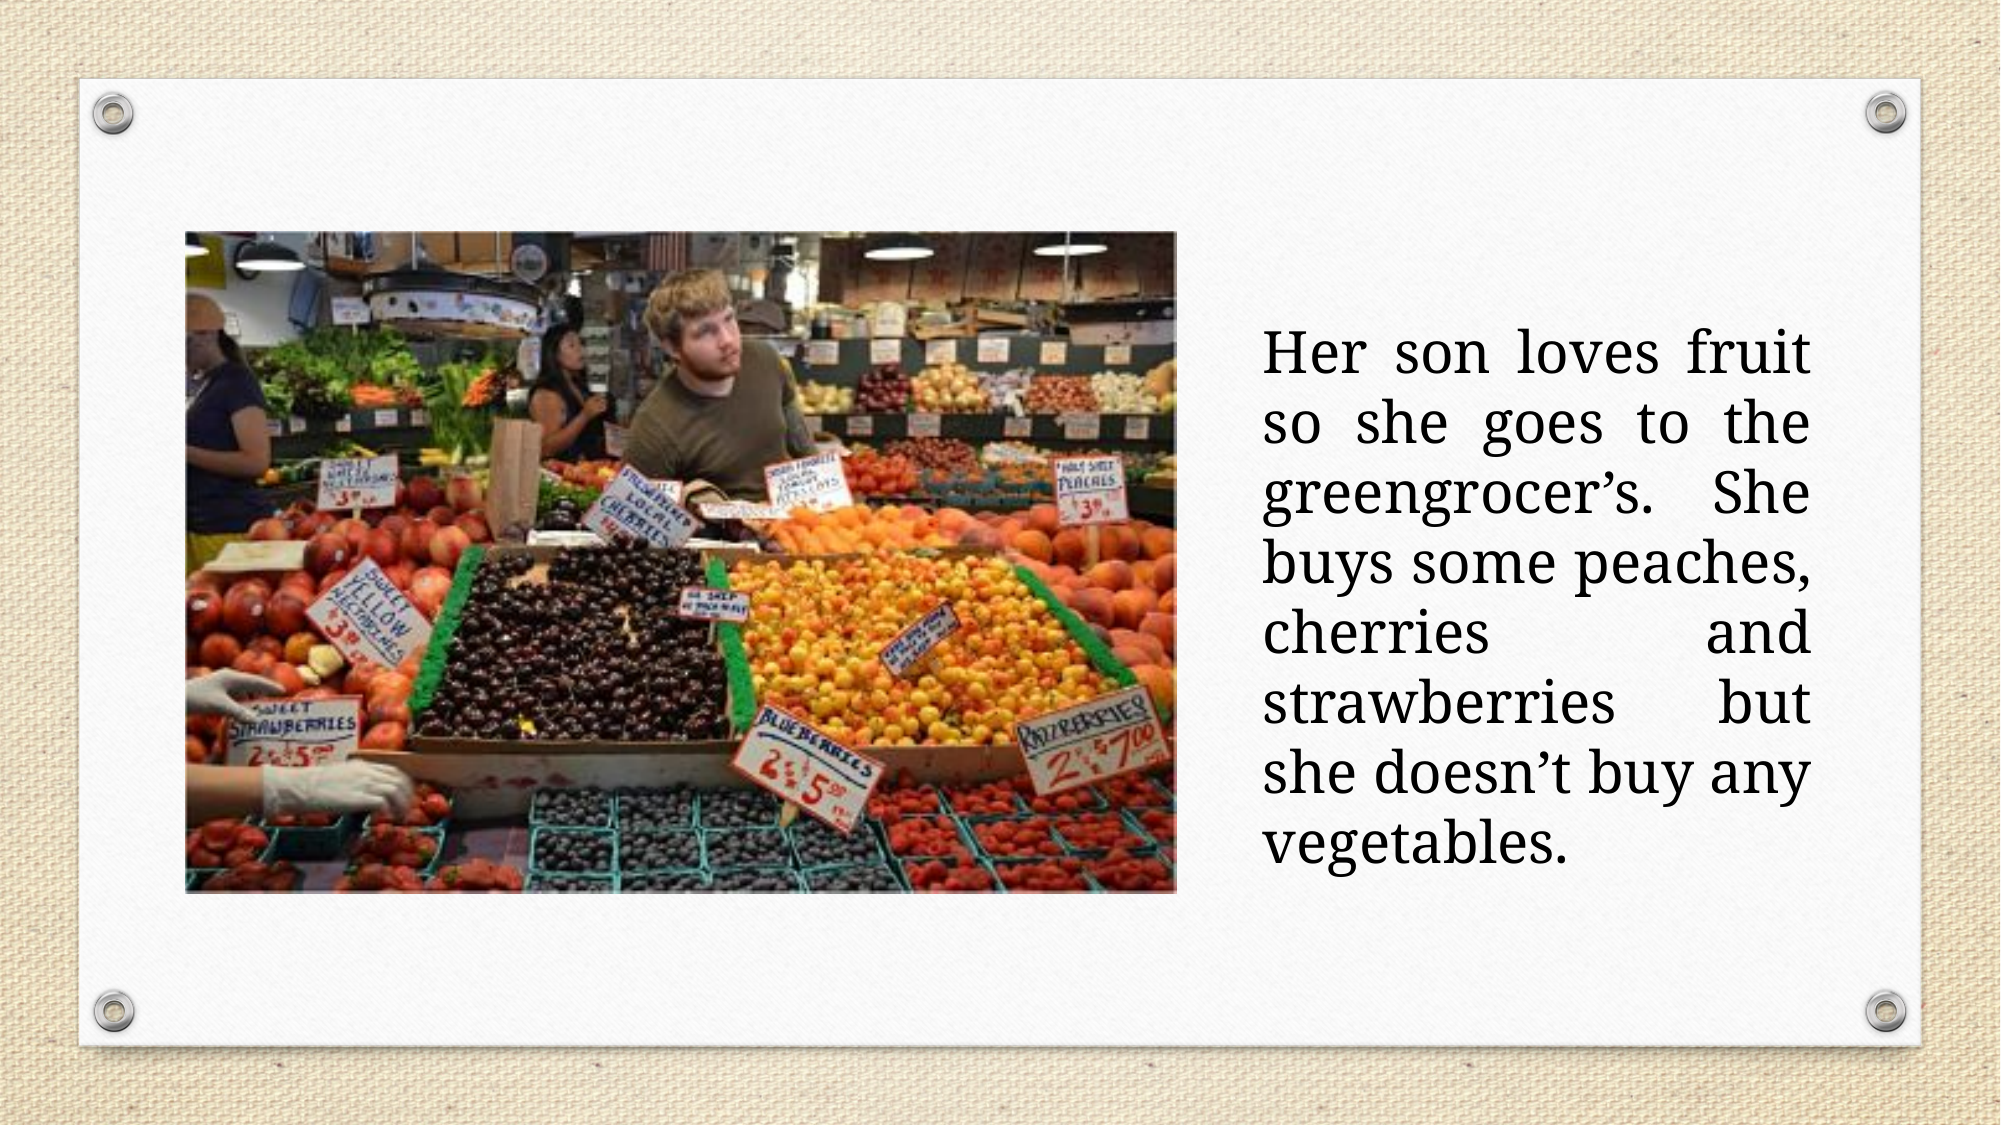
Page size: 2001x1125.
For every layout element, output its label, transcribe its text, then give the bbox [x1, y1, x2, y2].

text_box Her son loves fruit so she goes to the greengrocer’s. She buys some peaches, cherries and strawberries but she doesn’t buy any vegetables. [1248, 307, 1827, 883]
picture [0, 0, 2001, 1125]
